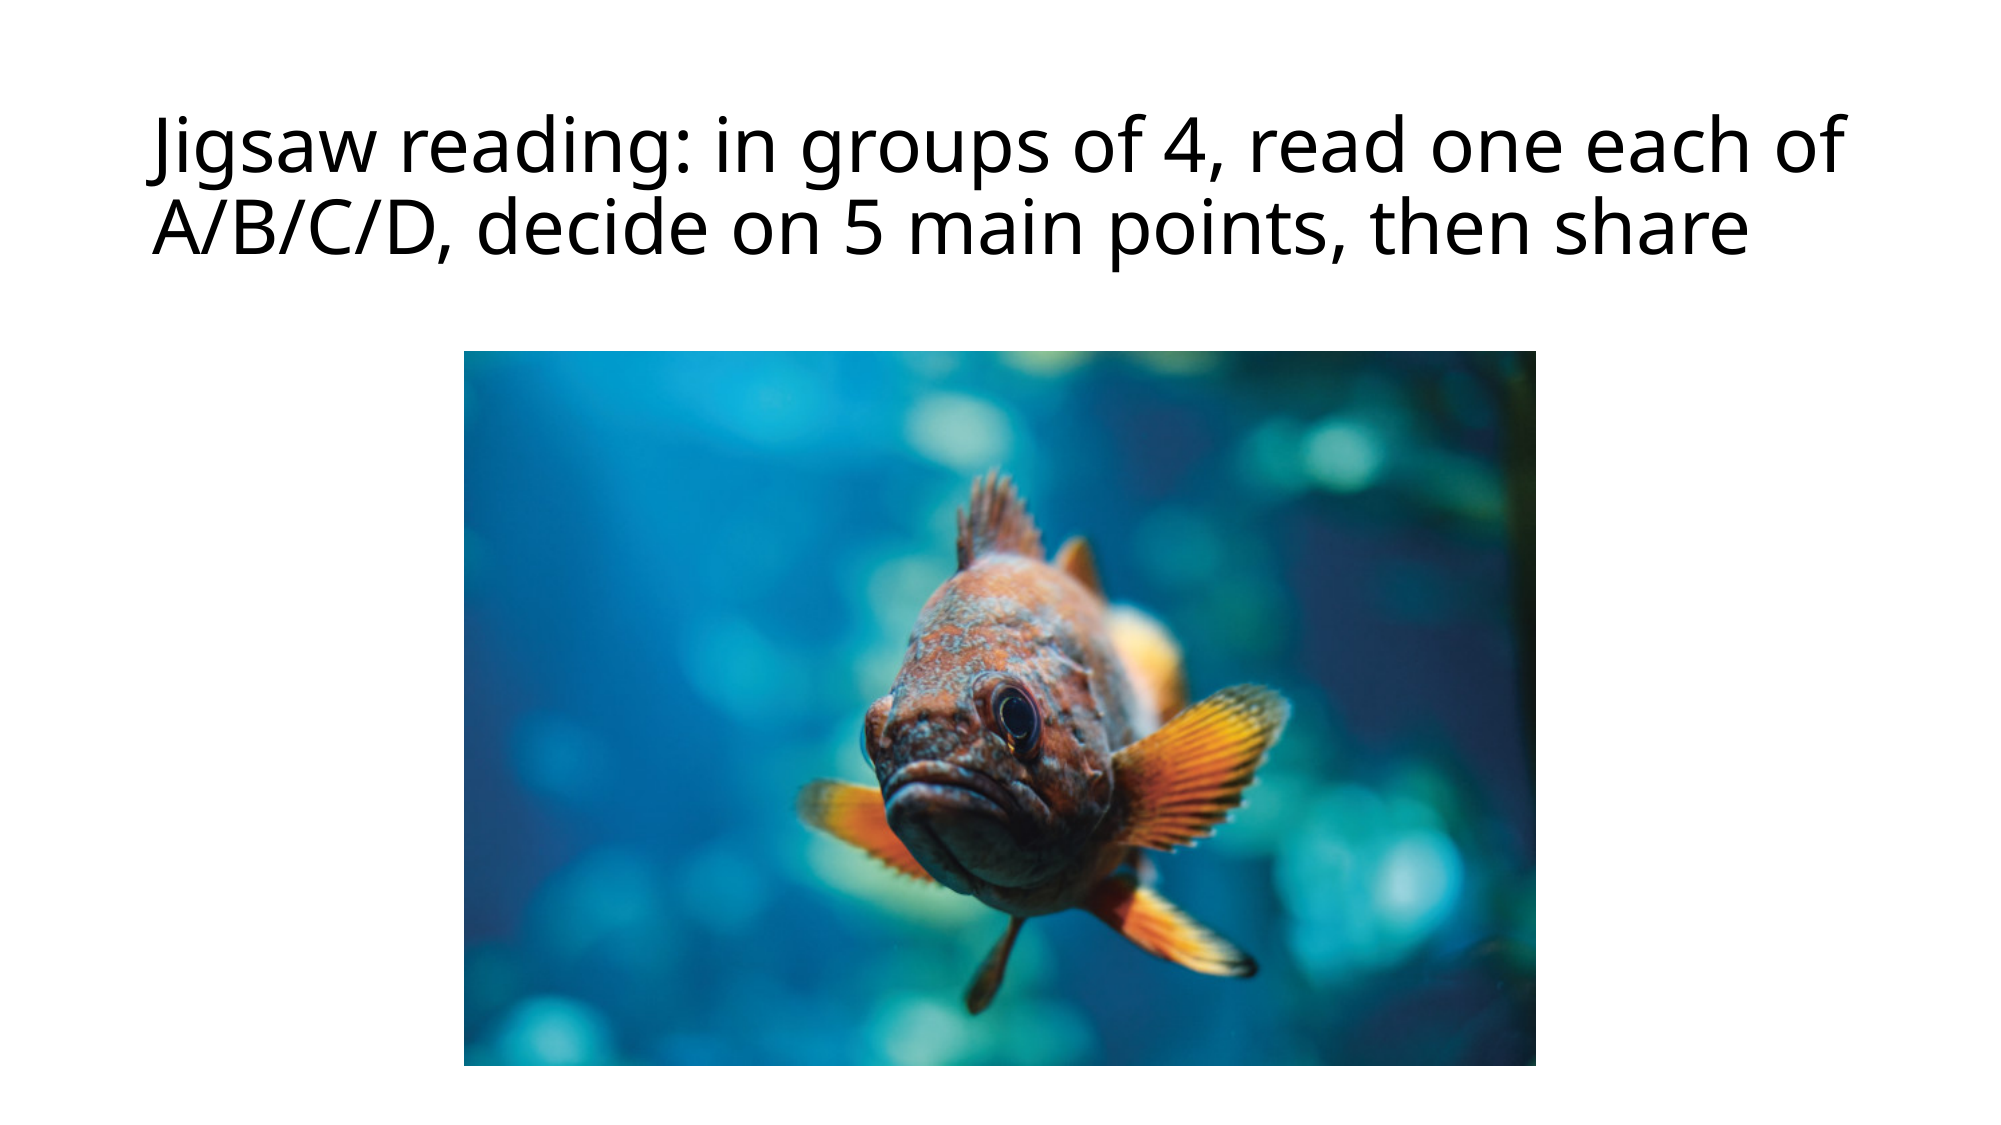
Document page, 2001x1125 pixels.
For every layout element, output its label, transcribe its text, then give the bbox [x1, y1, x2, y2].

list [464, 351, 1536, 1066]
title Jigsaw reading: in groups of 4, read one each of A/B/C/D, decide on 5 main points, then share [137, 59, 1863, 318]
